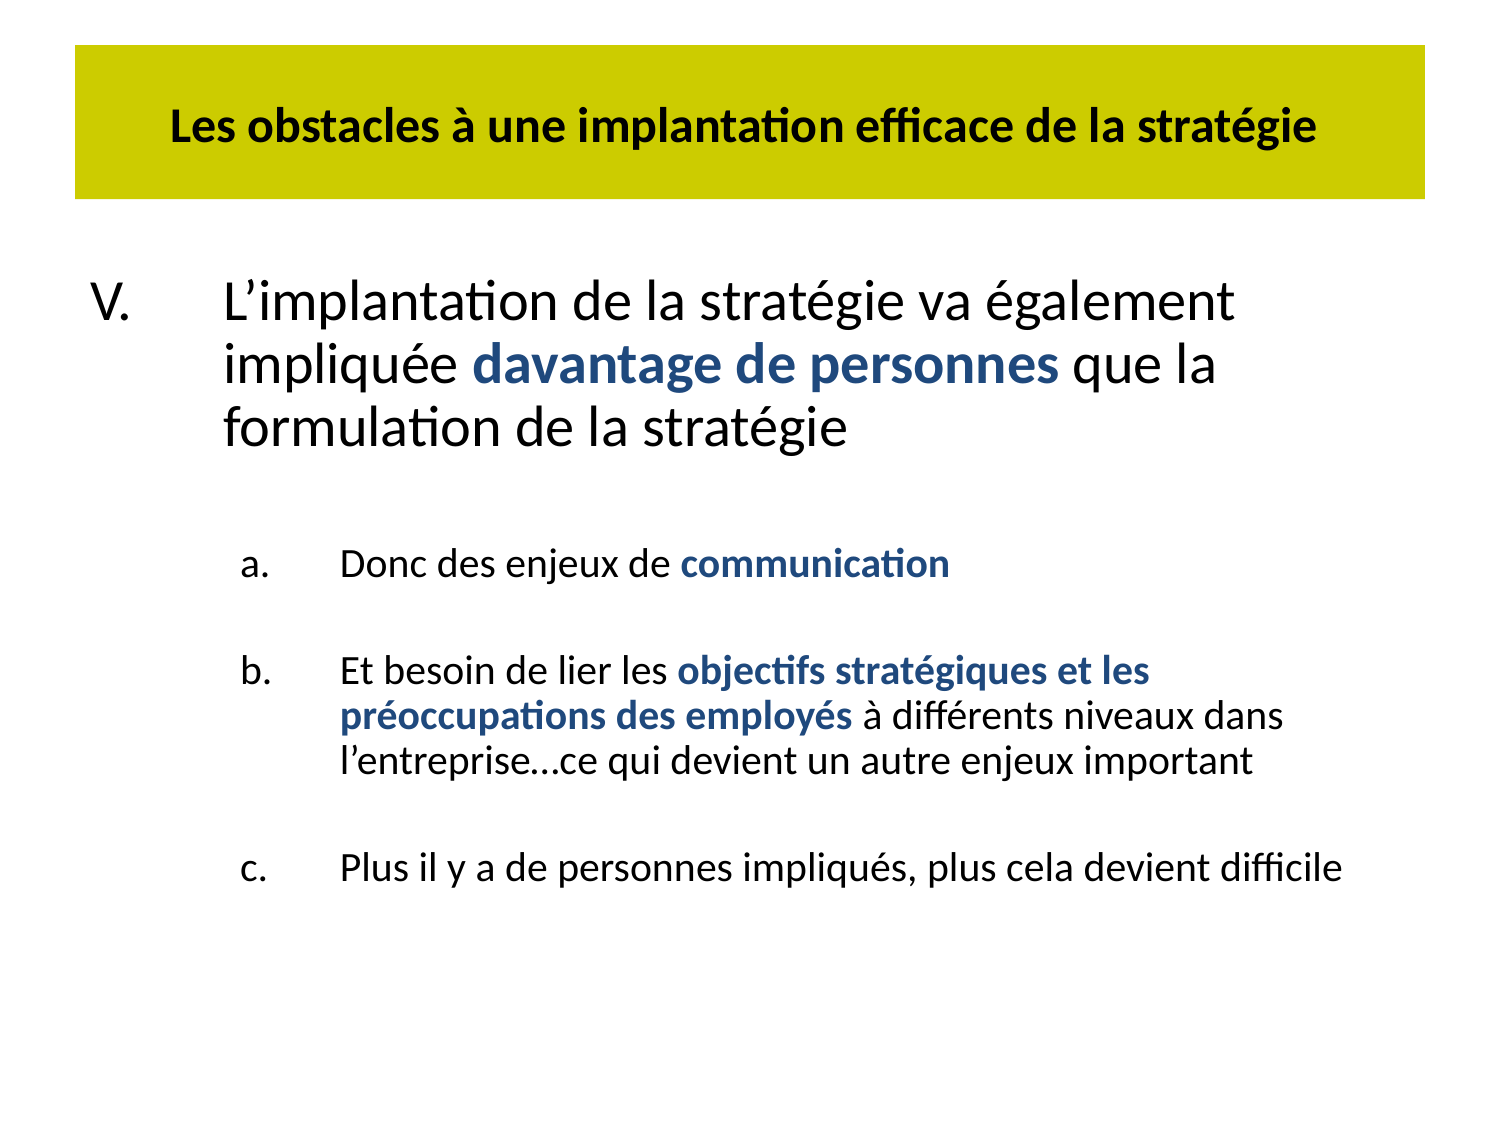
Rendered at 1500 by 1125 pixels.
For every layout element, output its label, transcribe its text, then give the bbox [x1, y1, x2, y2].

title Les obstacles à une implantation efficace de la stratégie [75, 45, 1425, 200]
list L’implantation de la stratégie va également impliquée davantage de personnes que la formulation de la stratégie Donc des enjeux de communication Et besoin de lier les objectifs stratégiques et les préoccupations des employés à différents niveaux dans l’entreprise…ce qui devient un autre enjeux important Plus il y a de personnes impliqués, plus cela devient difficile [75, 262, 1425, 1005]
